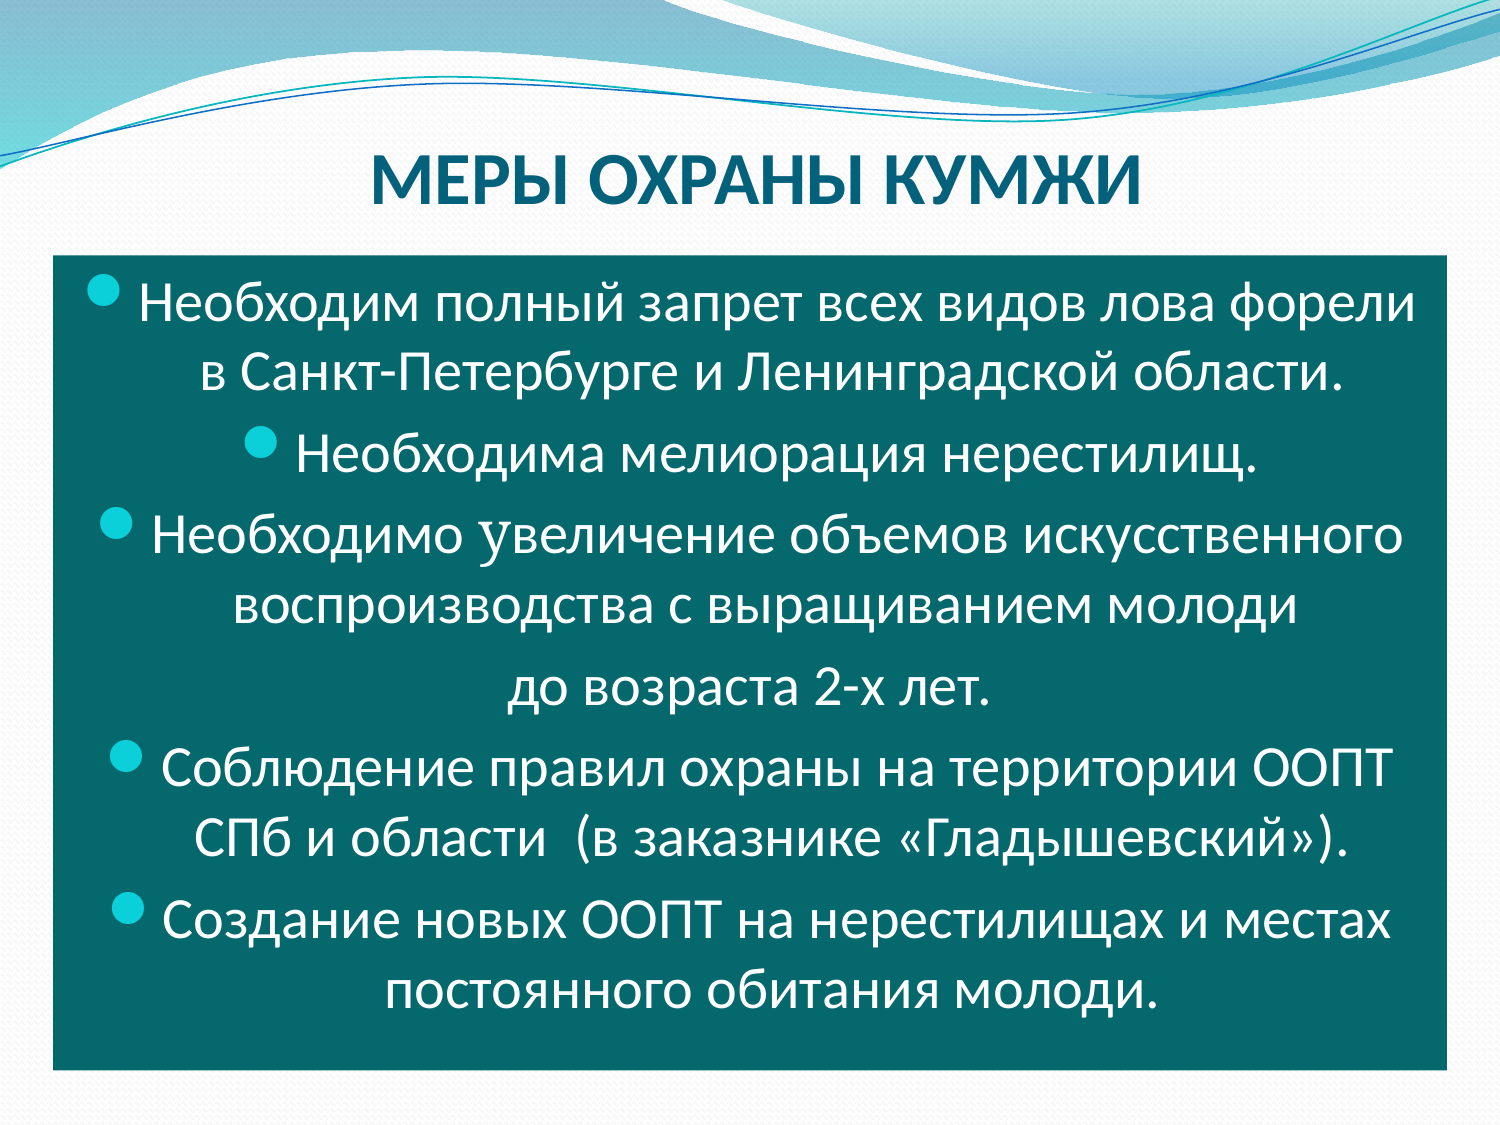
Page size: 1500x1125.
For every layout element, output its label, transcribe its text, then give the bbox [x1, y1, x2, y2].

title МЕРЫ ОХРАНЫ КУМЖИ [88, 115, 1425, 220]
list Необходим полный запрет всех видов лова форели в Санкт-Петербурге и Ленинградской области. Необходима мелиорация нерестилищ. Необходимо увеличение объемов искусственного воспроизводства с выращиванием молоди до возраста 2-х лет. Соблюдение правил охраны на территории ООПТ СПб и области (в заказнике «Гладышевский»). Создание новых ООПТ на нерестилищах и местах постоянного обитания молоди. [53, 255, 1447, 1071]
